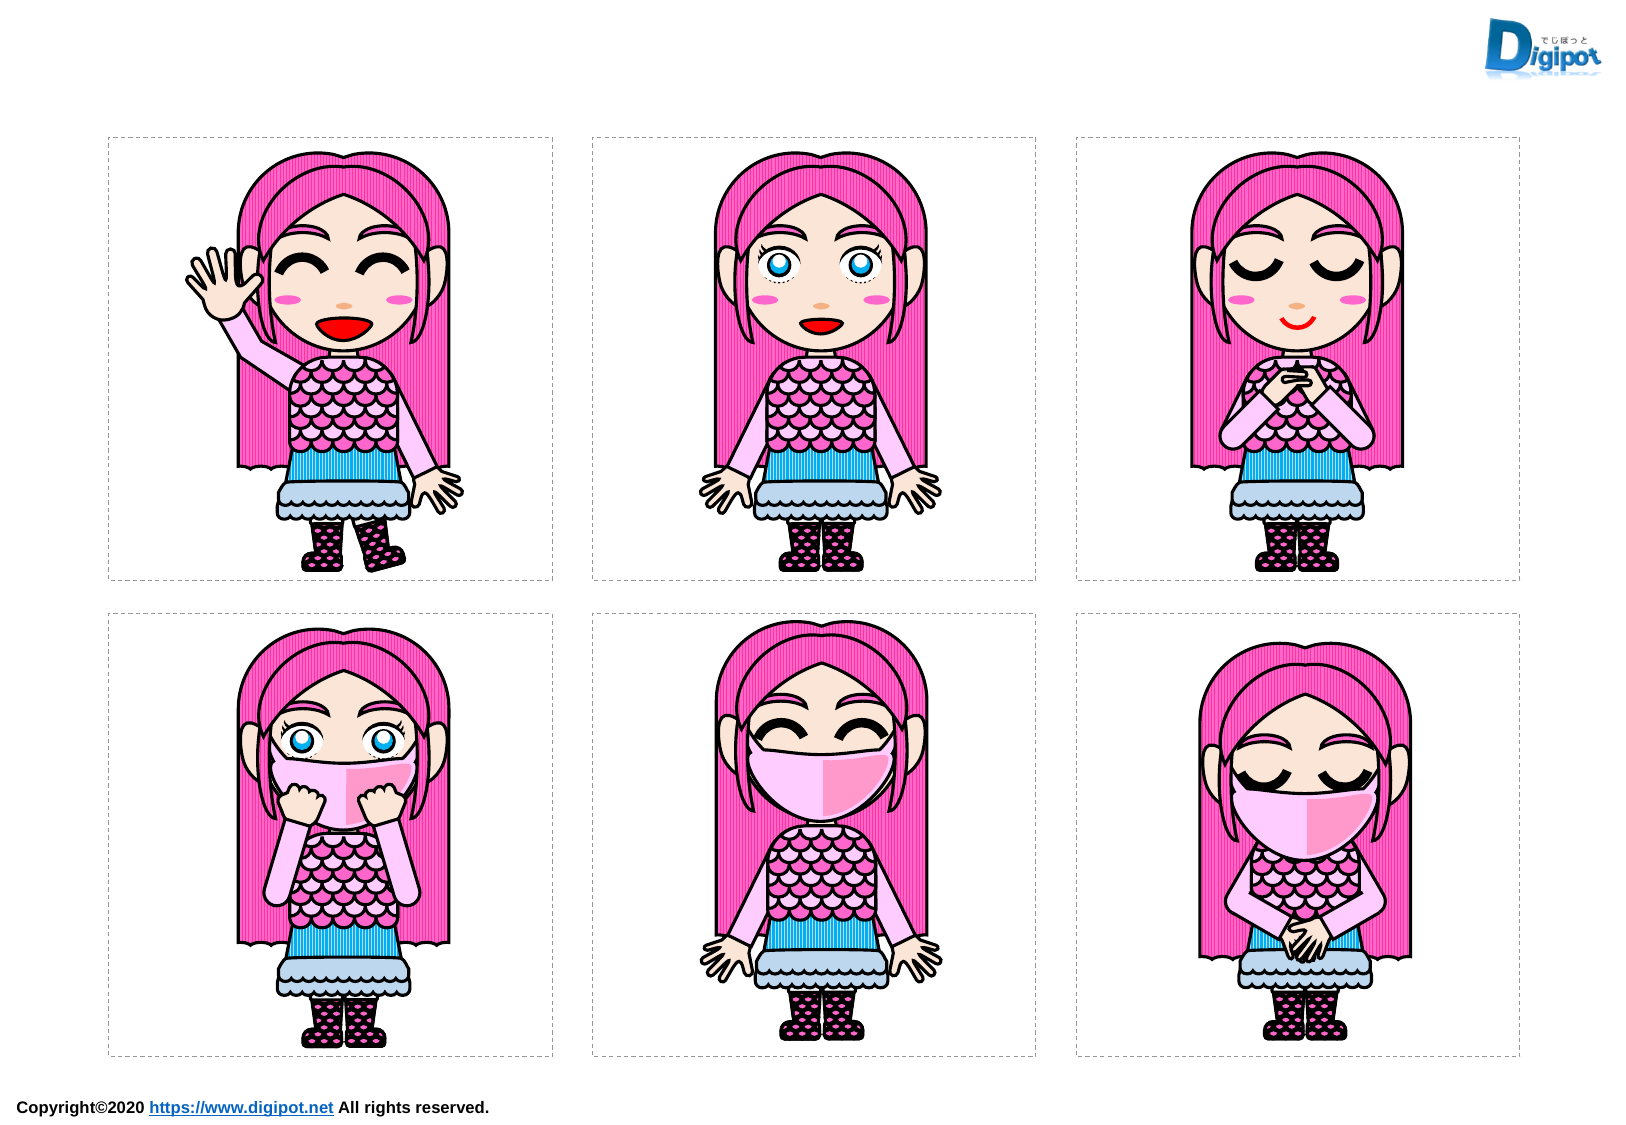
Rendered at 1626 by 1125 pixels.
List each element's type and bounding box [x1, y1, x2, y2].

text_box [188, 152, 461, 571]
picture [1485, 18, 1602, 82]
text_box [703, 621, 940, 1039]
text_box [238, 629, 449, 1047]
text_box [702, 152, 939, 571]
text_box [1191, 152, 1403, 571]
text_box [1199, 643, 1411, 1039]
